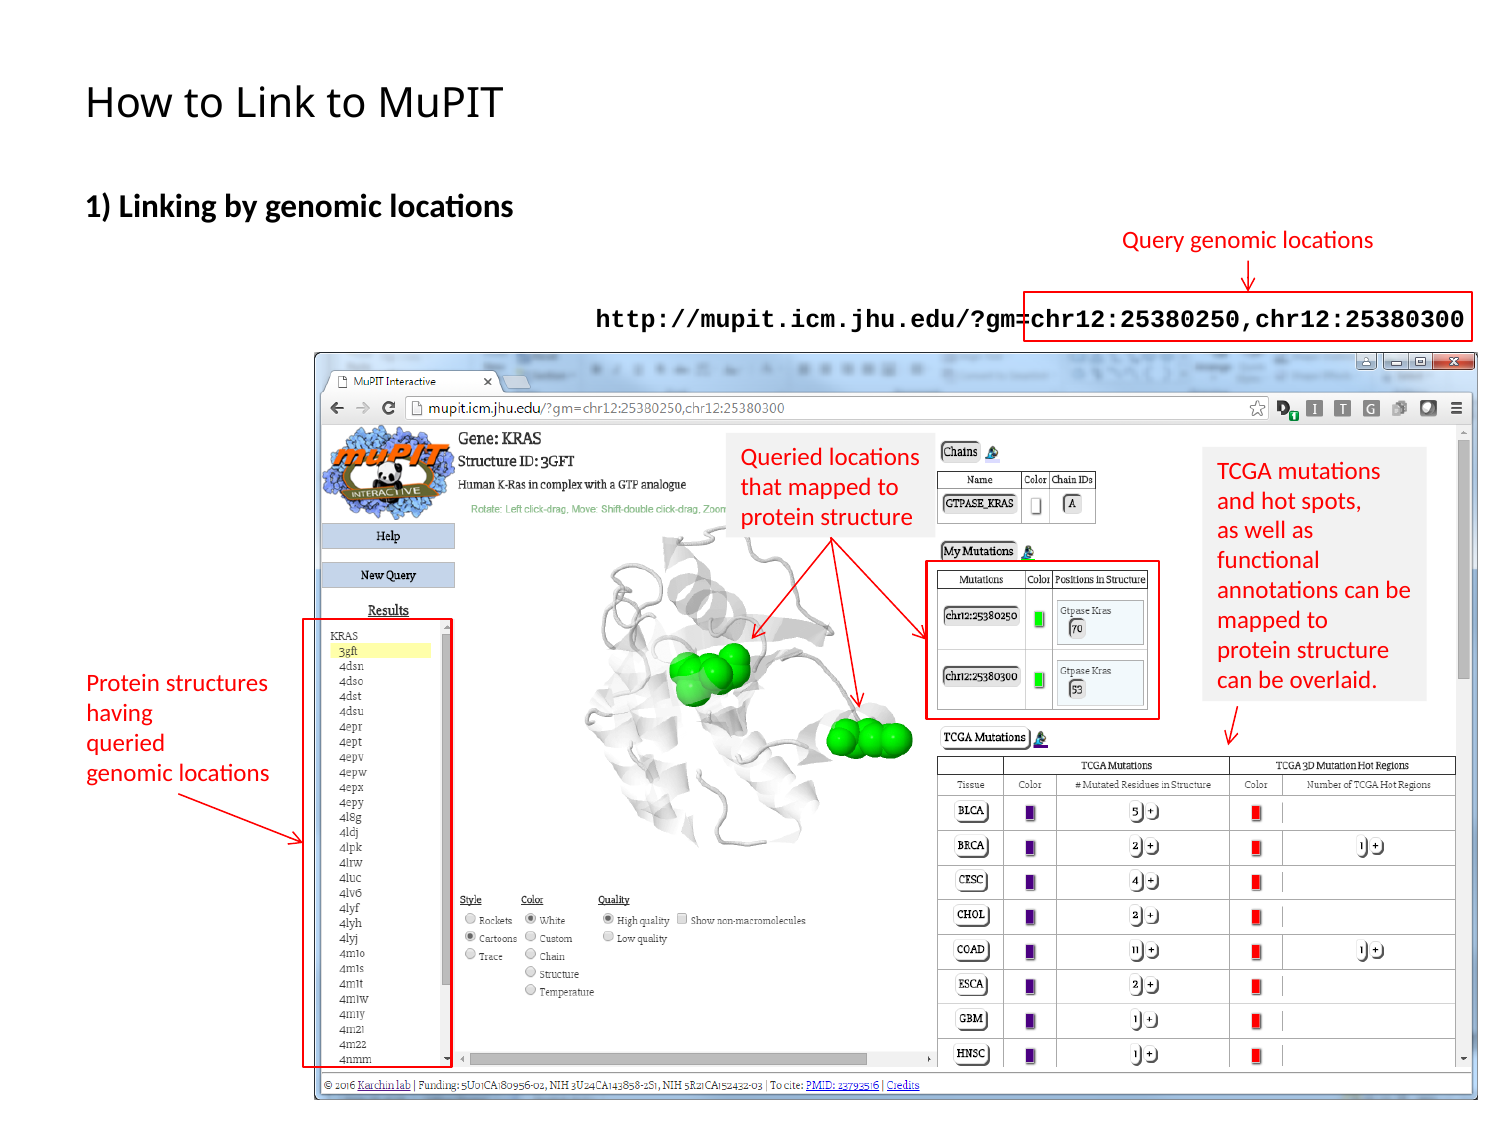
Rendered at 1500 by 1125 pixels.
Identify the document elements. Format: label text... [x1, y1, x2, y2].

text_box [860, 538, 927, 640]
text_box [178, 795, 304, 844]
text_box Protein structures having queried genomic locations [71, 659, 286, 794]
picture [314, 351, 1478, 1100]
text_box 1) Linking by genomic locations [69, 177, 530, 232]
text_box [1227, 705, 1238, 746]
text_box Query genomic locations [1107, 216, 1389, 261]
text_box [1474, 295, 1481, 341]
text_box http://mupit.icm.jhu.edu/?gm=chr12:25380250,chr12:25380300 [495, 295, 1022, 341]
text_box How to Link to MuPIT [70, 68, 519, 134]
text_box [1022, 290, 1474, 343]
text_box [301, 617, 309, 1069]
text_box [830, 538, 860, 708]
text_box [751, 540, 832, 640]
